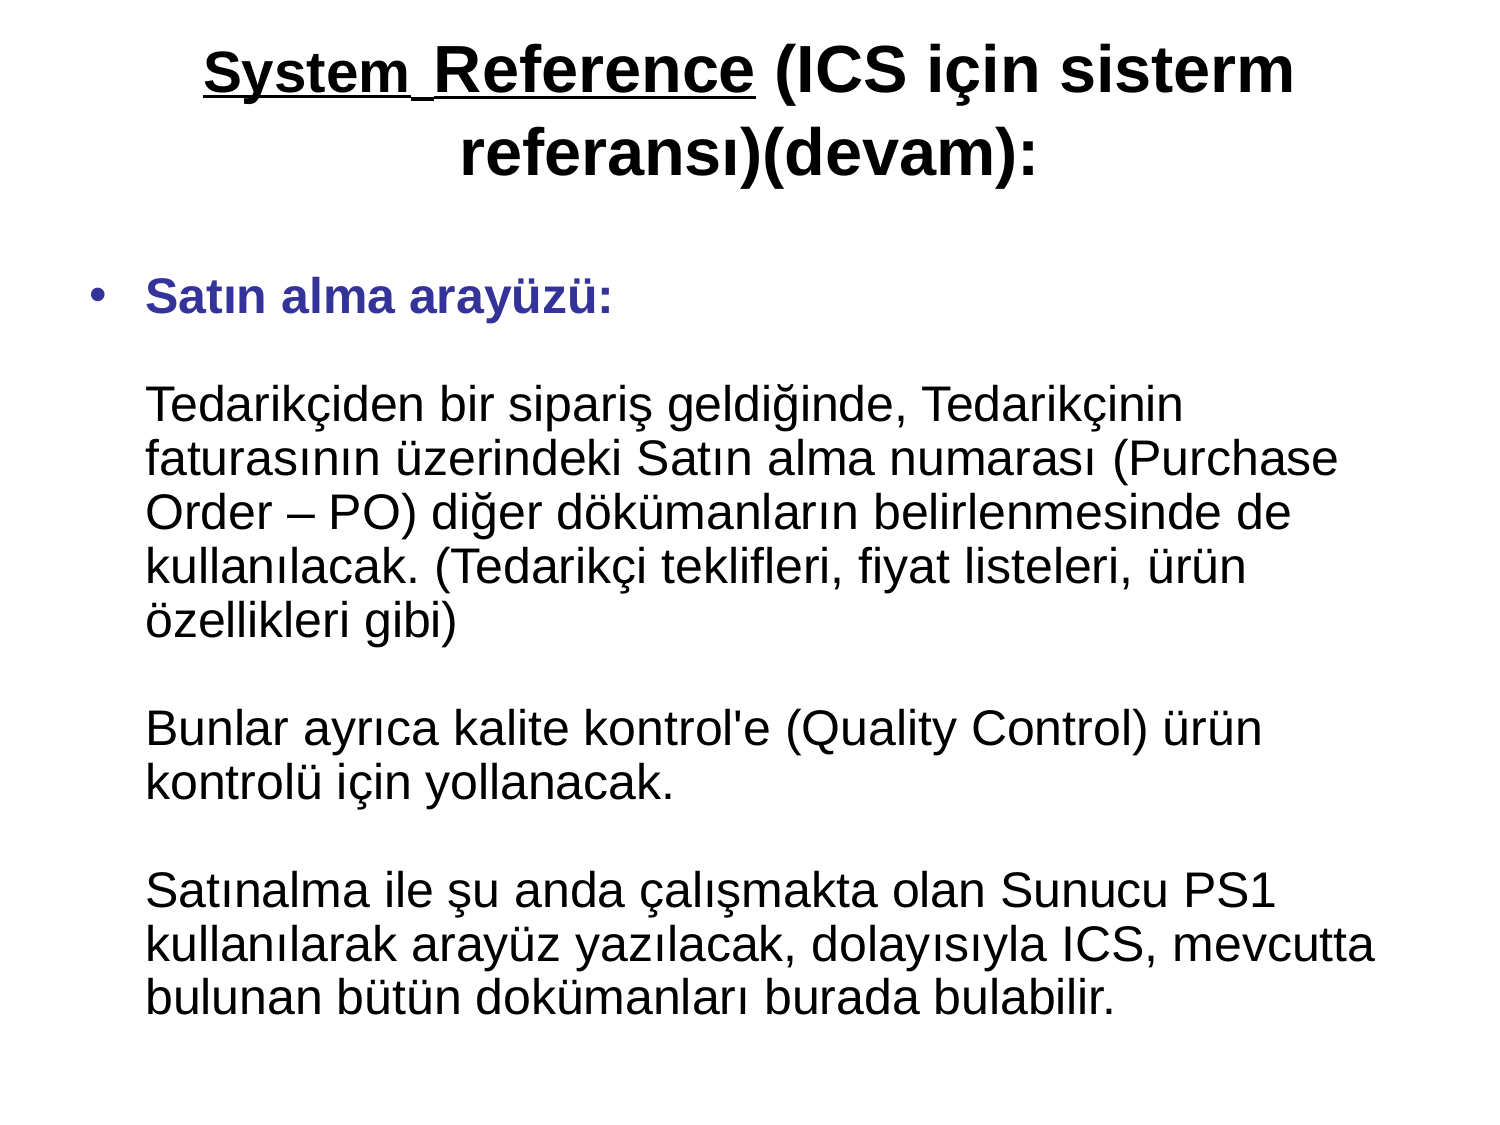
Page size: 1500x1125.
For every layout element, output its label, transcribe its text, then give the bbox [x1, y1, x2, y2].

title System Reference (ICS için sisterm referansı)(devam): [74, 0, 1426, 262]
list Satın alma arayüzü: Tedarikçiden bir sipariş geldiğinde, Tedarikçinin faturasının üzerindeki Satın alma numarası (Purchase Order – PO) diğer dökümanların belirlenmesinde de kullanılacak. (Tedarikçi teklifleri, fiyat listeleri, ürün özellikleri gibi) Bunlar ayrıca kalite kontrol'e (Quality Control) ürün kontrolü için yollanacak. Satınalma ile şu anda çalışmakta olan Sunucu PS1 kullanılarak arayüz yazılacak, dolayısıyla ICS, mevcutta bulunan bütün dokümanları burada bulabilir. [74, 262, 1426, 1034]
